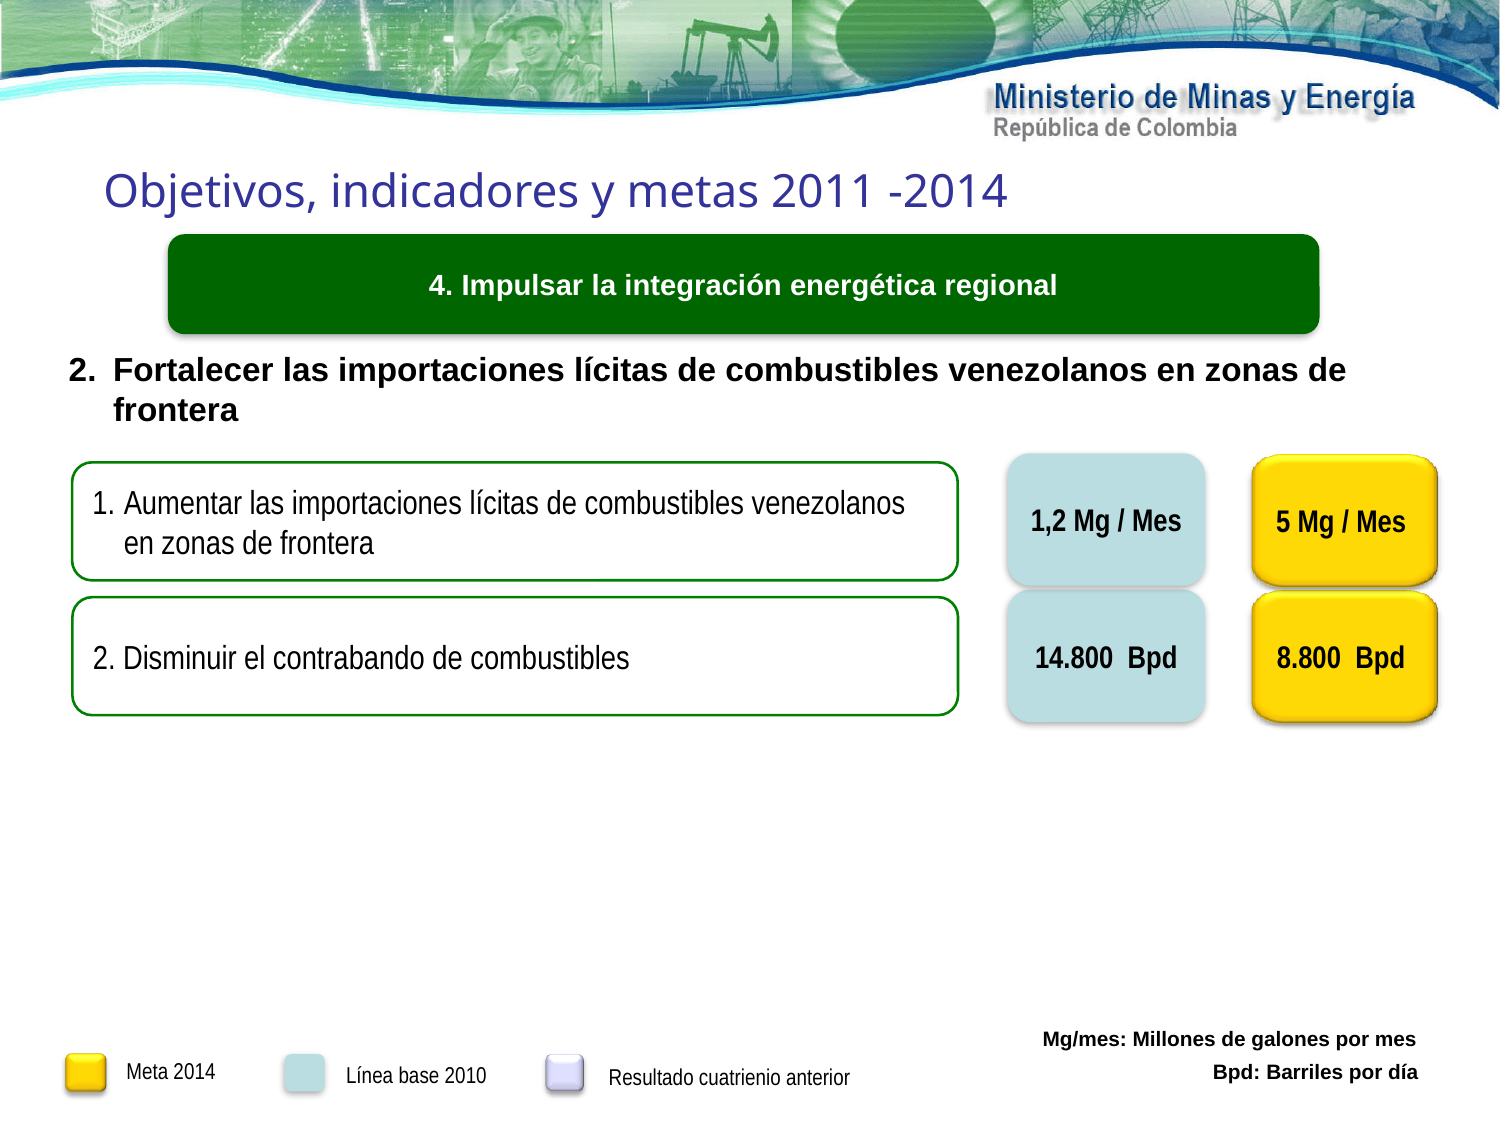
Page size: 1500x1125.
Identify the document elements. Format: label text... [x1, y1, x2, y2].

picture [0, 0, 1500, 1125]
text_box 2. Disminuir el contrabando de combustibles [72, 597, 959, 716]
text_box Meta 2014 [116, 1049, 231, 1092]
text_box 4. Impulsar la integración energética regional [167, 234, 1320, 335]
text_box Resultado cuatrienio anterior [597, 1055, 866, 1098]
text_box 1,2 Mg / Mes [1008, 453, 1206, 586]
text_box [1241, 604, 1449, 734]
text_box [1241, 449, 1449, 598]
text_box Mg/mes: Millones de galones por mes [1027, 1018, 1432, 1058]
text_box 2. Fortalecer las importaciones lícitas de combustibles venezolanos en zonas de frontera [53, 340, 1418, 436]
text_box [284, 1053, 508, 1097]
text_box Bpd: Barriles por día [1198, 1051, 1434, 1091]
text_box 14.800 Bpd [1008, 592, 1206, 723]
text_box 1. Aumentar las importaciones lícitas de combustibles venezolanos en zonas de frontera [72, 462, 958, 581]
text_box Objetivos, indicadores y metas 2011 -2014 [88, 144, 1446, 225]
